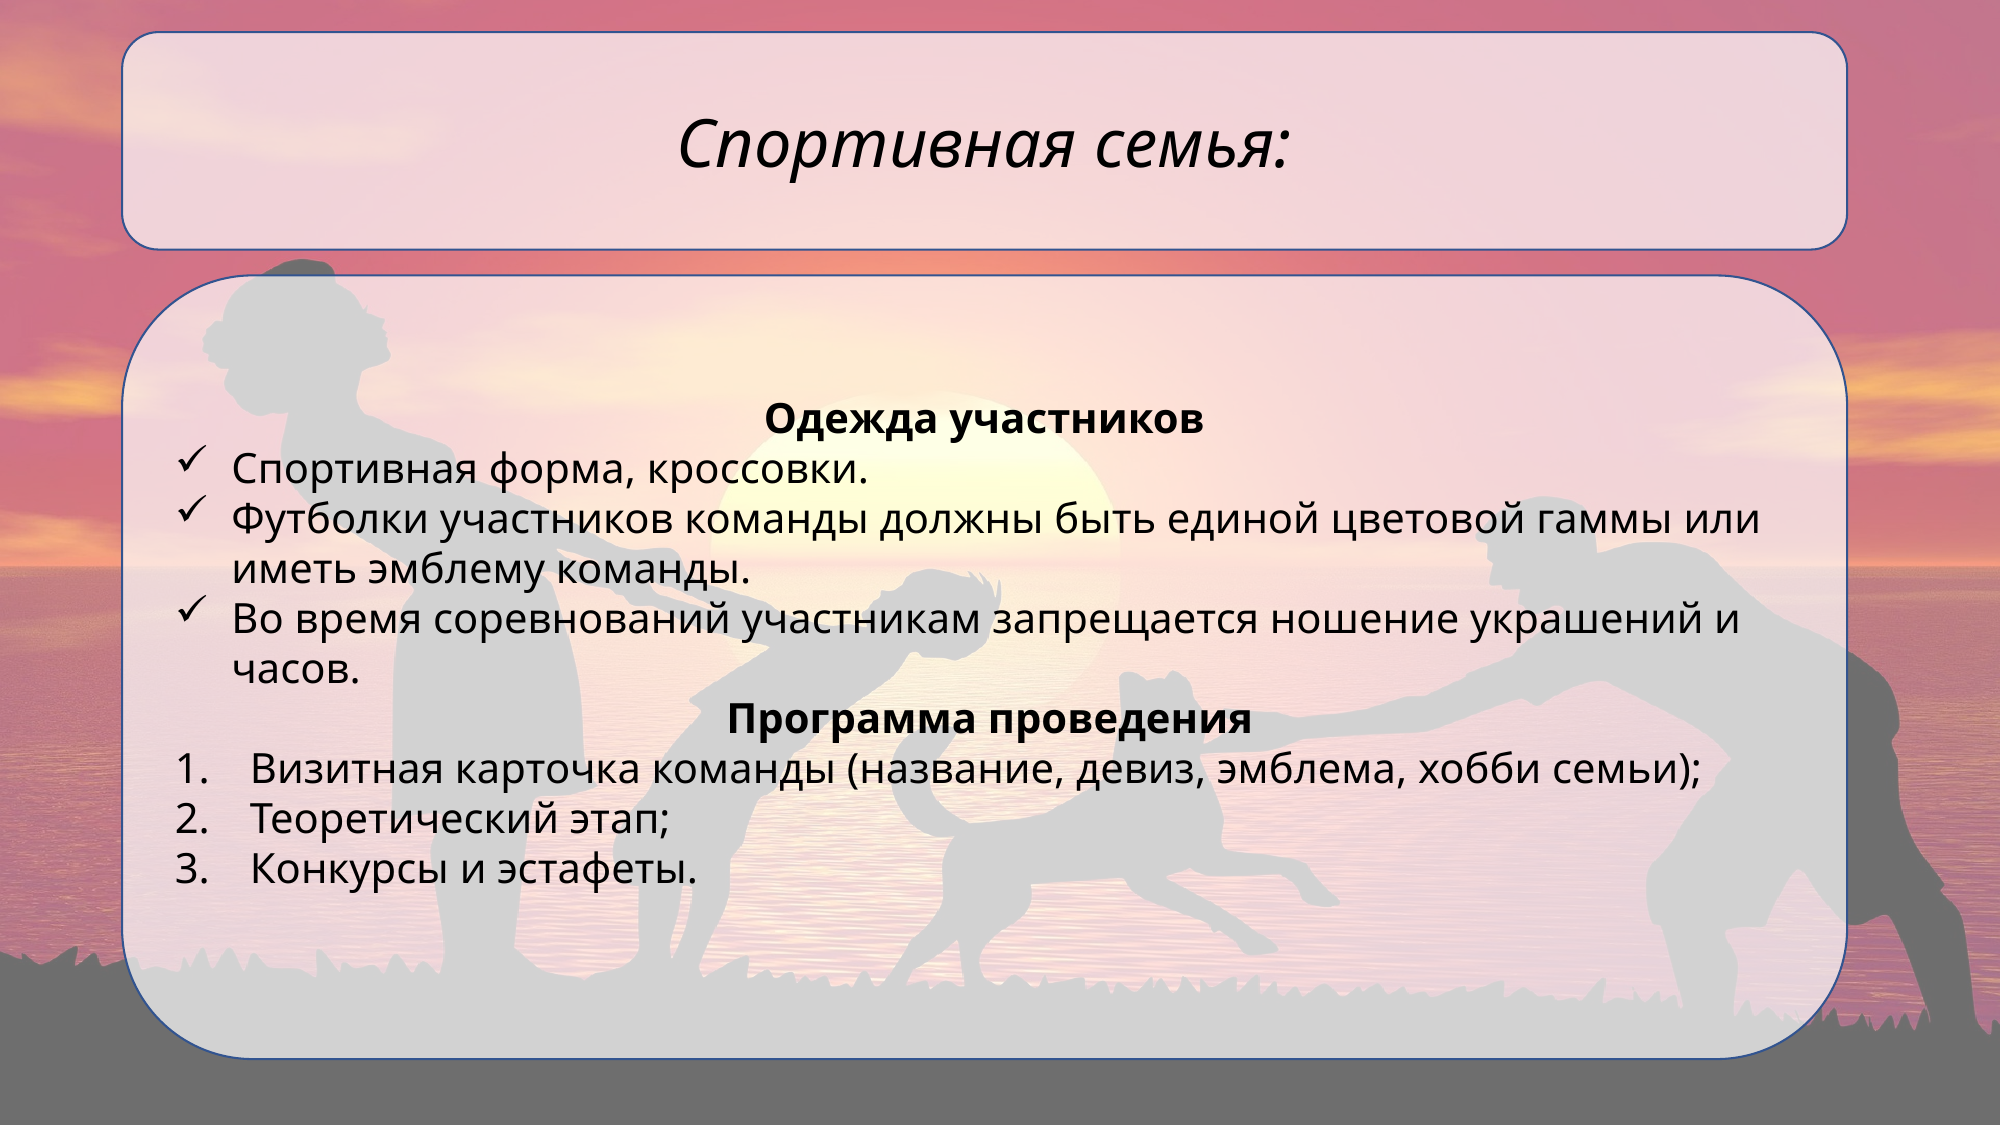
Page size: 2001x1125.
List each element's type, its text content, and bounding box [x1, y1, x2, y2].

text_box Одежда участников Спортивная форма, кроссовки. Футболки участников команды должны быть единой цветовой гаммы или иметь эмблему команды. Во время соревнований участникам запрещается ношение украшений и часов. Программа проведения Визитная карточка команды (название, девиз, эмблема, хобби семьи); Теоретический этап; Конкурсы и эстафеты. [121, 274, 1849, 1061]
text_box Спортивная семья: [121, 31, 1849, 251]
